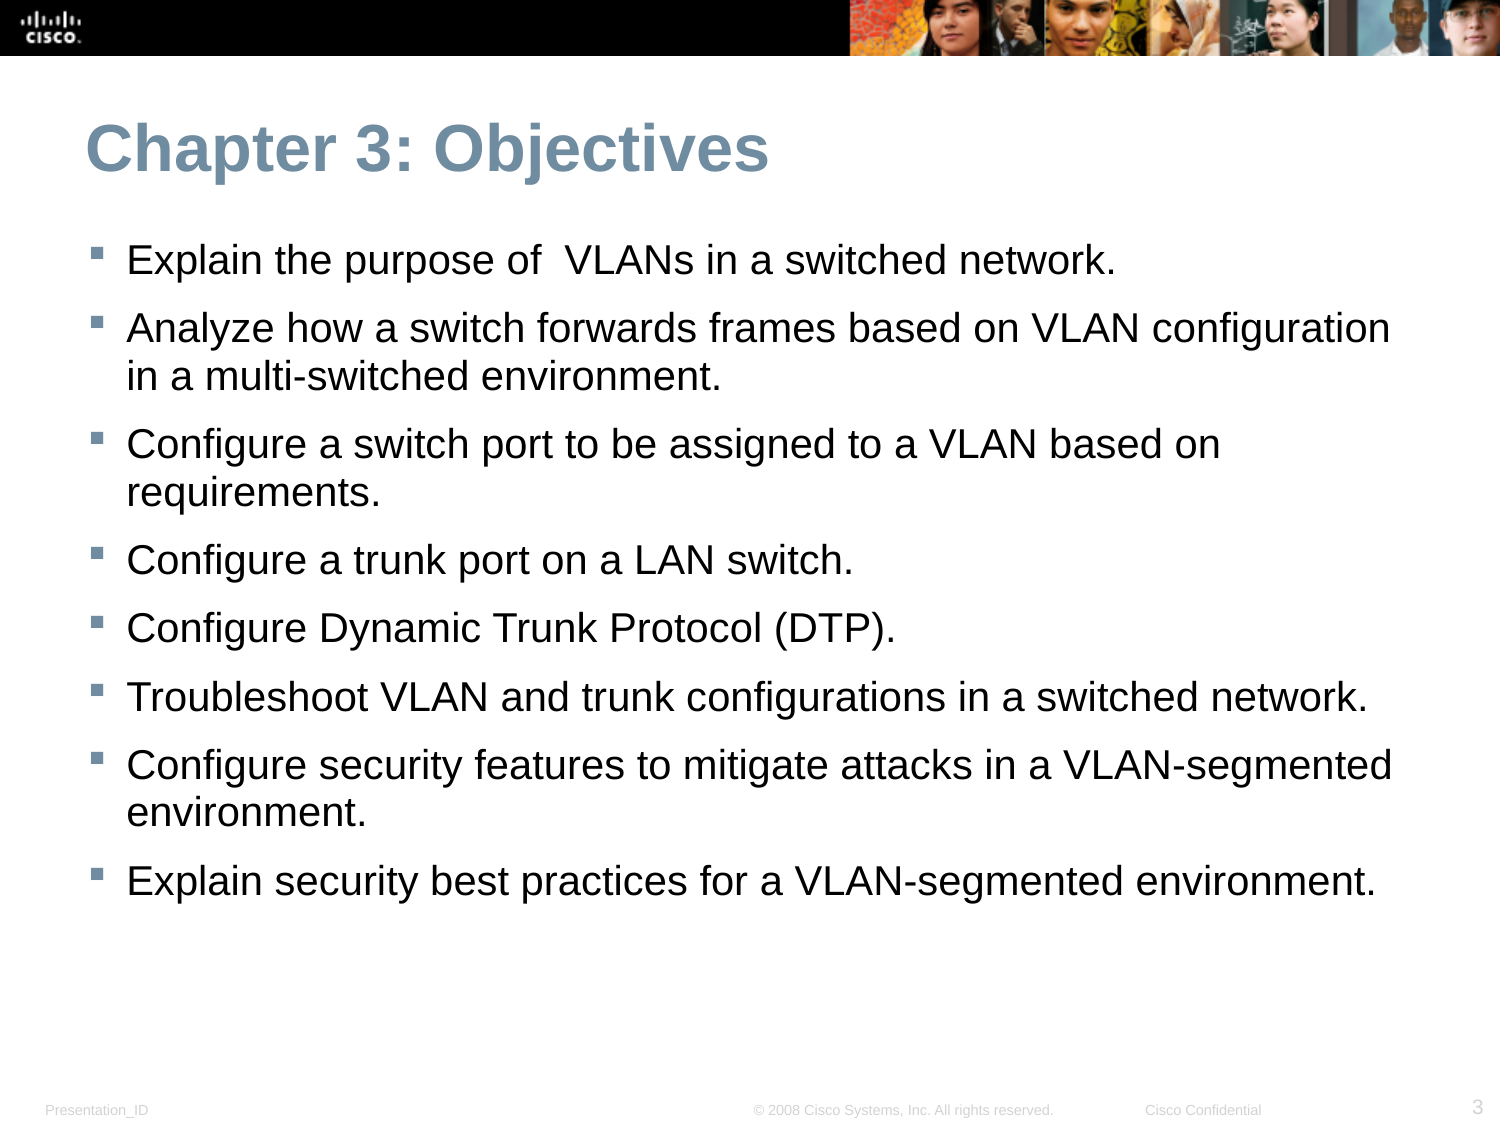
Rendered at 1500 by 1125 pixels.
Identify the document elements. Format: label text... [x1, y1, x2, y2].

list Explain the purpose of VLANs in a switched network. Analyze how a switch forwards frames based on VLAN configuration in a multi-switched environment. Configure a switch port to be assigned to a VLAN based on requirements. Configure a trunk port on a LAN switch. Configure Dynamic Trunk Protocol (DTP). Troubleshoot VLAN and trunk configurations in a switched network. Configure security features to mitigate attacks in a VLAN-segmented environment. Explain security best practices for a VLAN-segmented environment. [73, 229, 1438, 972]
picture [0, 0, 1500, 56]
title Chapter 3: Objectives [72, 55, 1409, 194]
